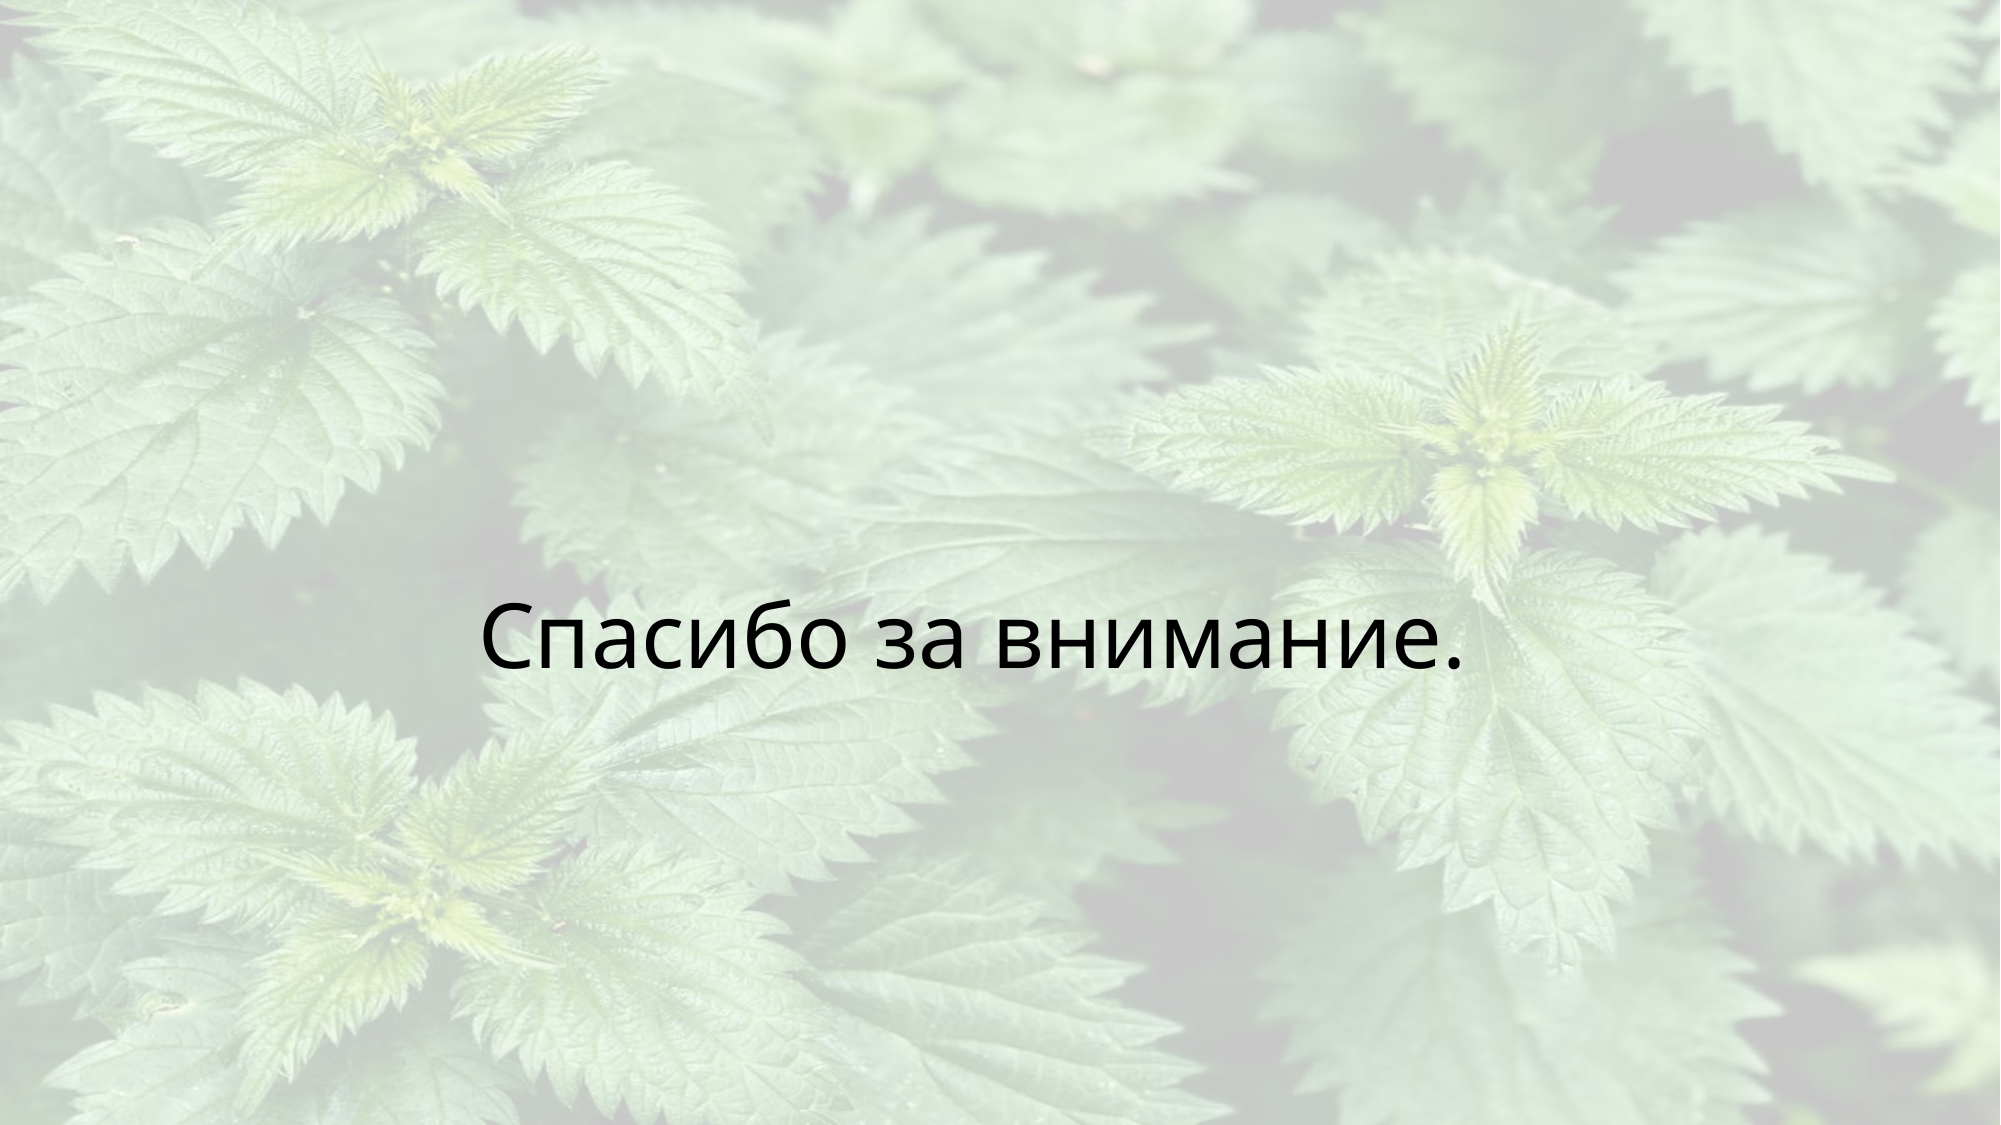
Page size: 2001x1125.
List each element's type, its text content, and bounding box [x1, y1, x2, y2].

title Спасибо за внимание. [195, 96, 1750, 861]
